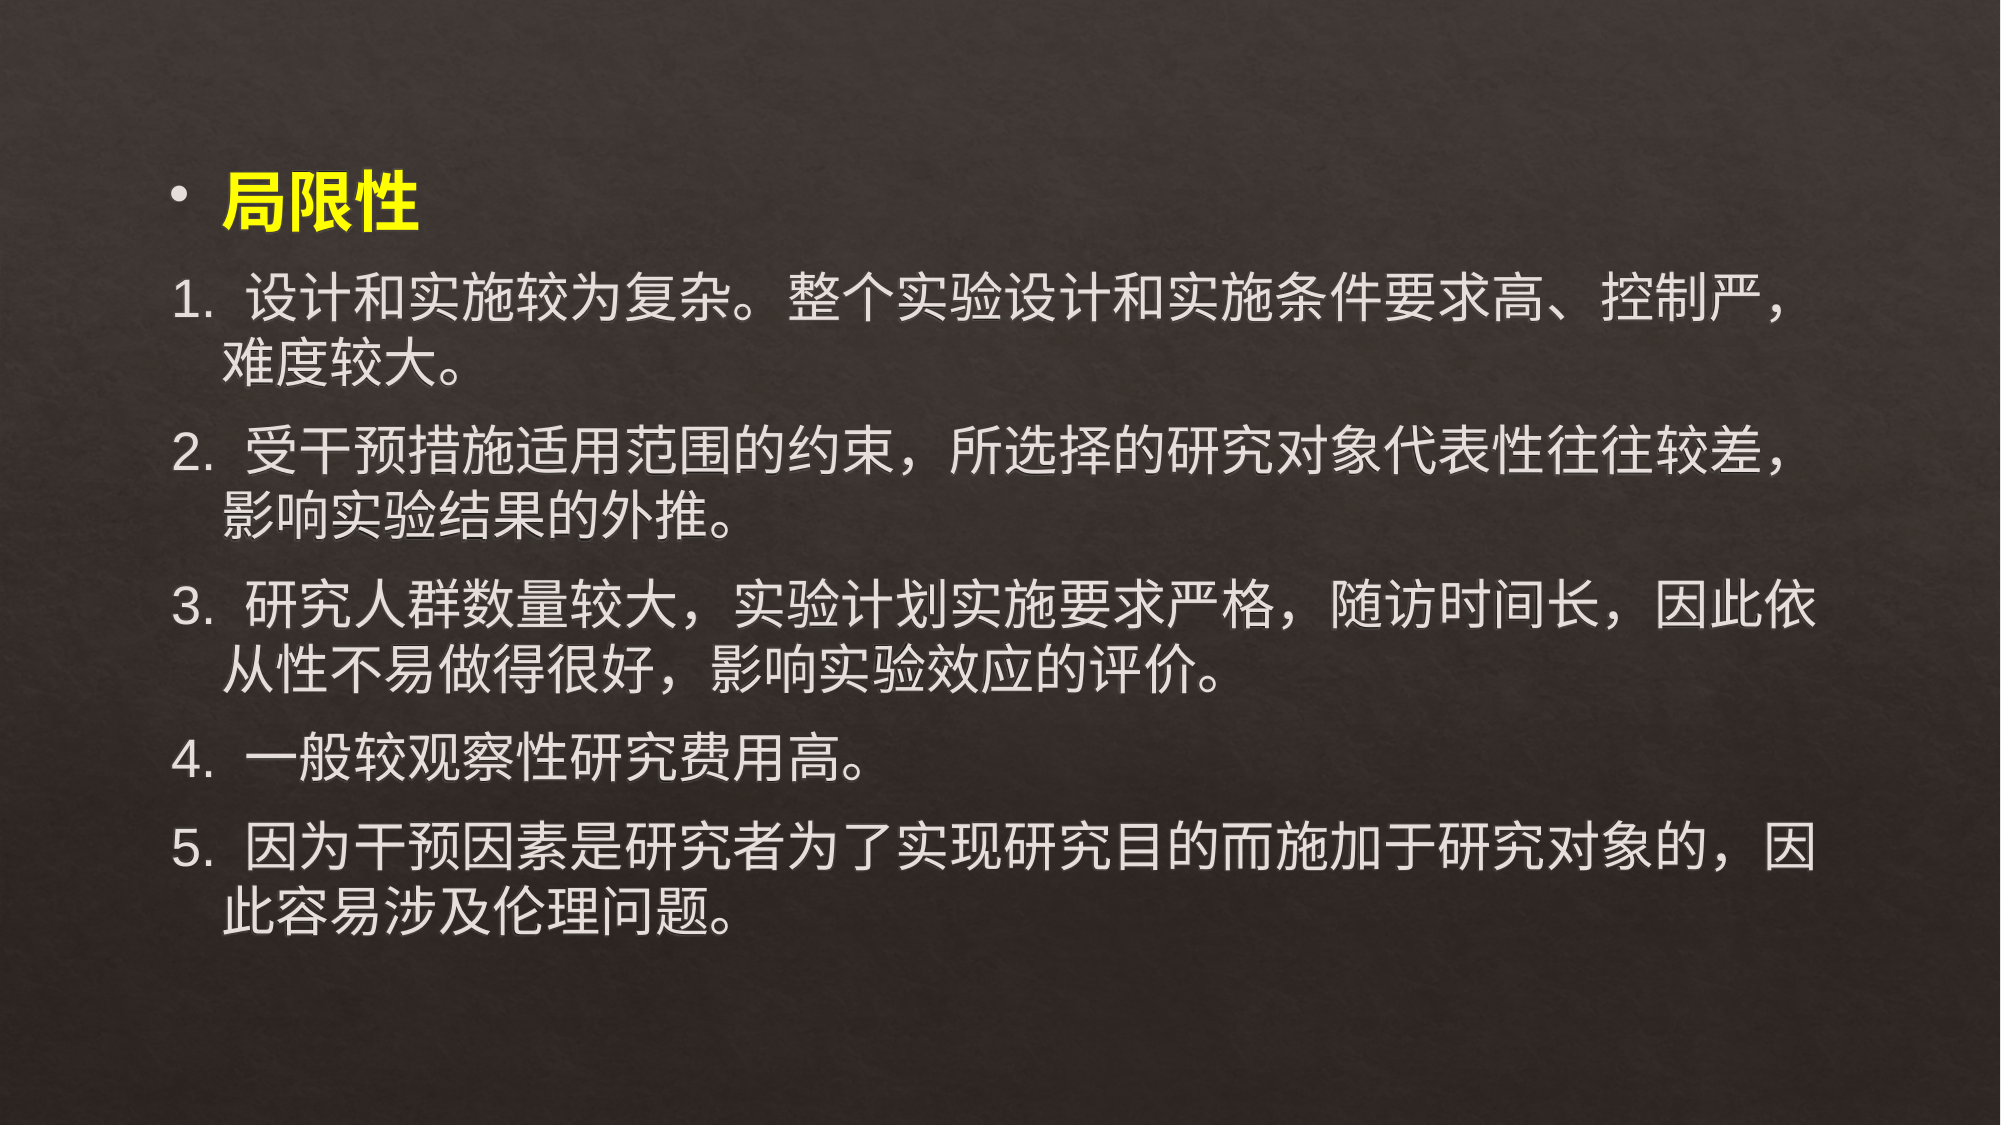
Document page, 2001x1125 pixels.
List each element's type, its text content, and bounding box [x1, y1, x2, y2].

list 局限性 1. 设计和实施较为复杂。整个实验设计和实施条件要求高、控制严，难度较大。 2. 受干预措施适用范围的约束，所选择的研究对象代表性往往较差，影响实验结果的外推。 3. 研究人群数量较大，实验计划实施要求严格，随访时间长，因此依从性不易做得很好，影响实验效应的评价。 4. 一般较观察性研究费用高。 5. 因为干预因素是研究者为了实现研究目的而施加于研究对象的，因此容易涉及伦理问题。 [150, 76, 1849, 950]
